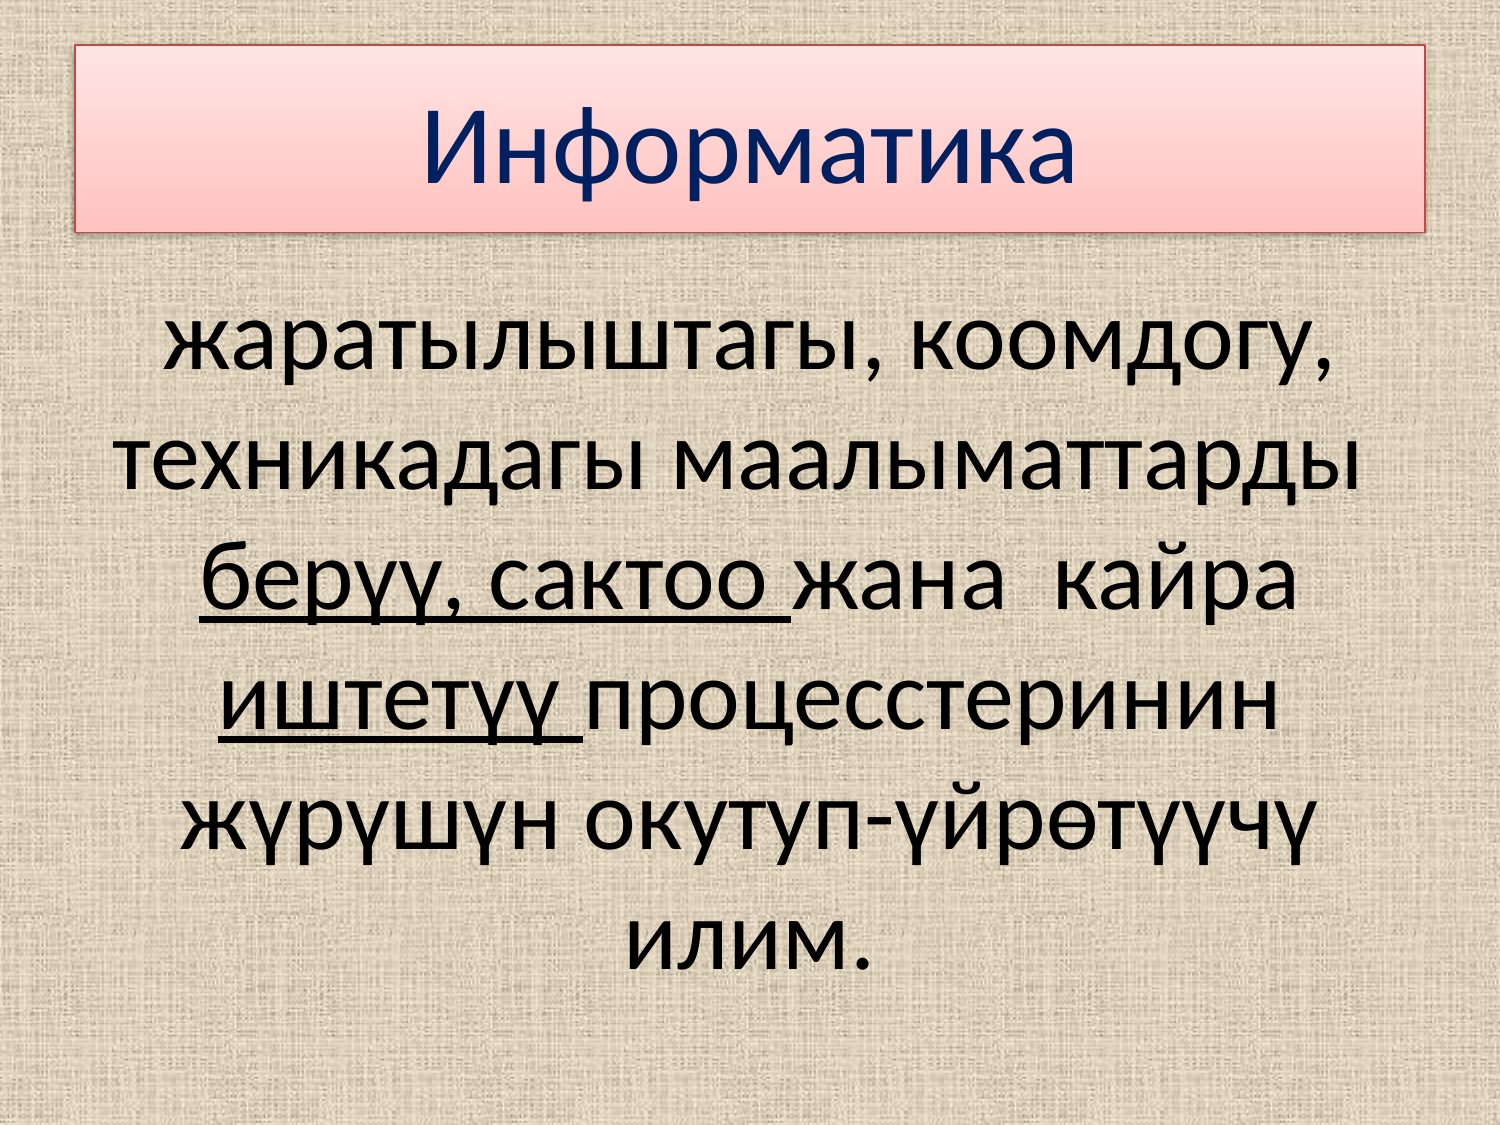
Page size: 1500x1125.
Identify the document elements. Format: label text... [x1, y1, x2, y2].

title Информатика [74, 44, 1426, 233]
list жаратылыштагы, коомдогу, техникадагы маалыматтарды берүү, сактоо жана кайра иштетүү процесстеринин жүрүшүн окутуп-үйрөтүүчү илим. [75, 262, 1425, 1005]
picture [0, 0, 1500, 1125]
